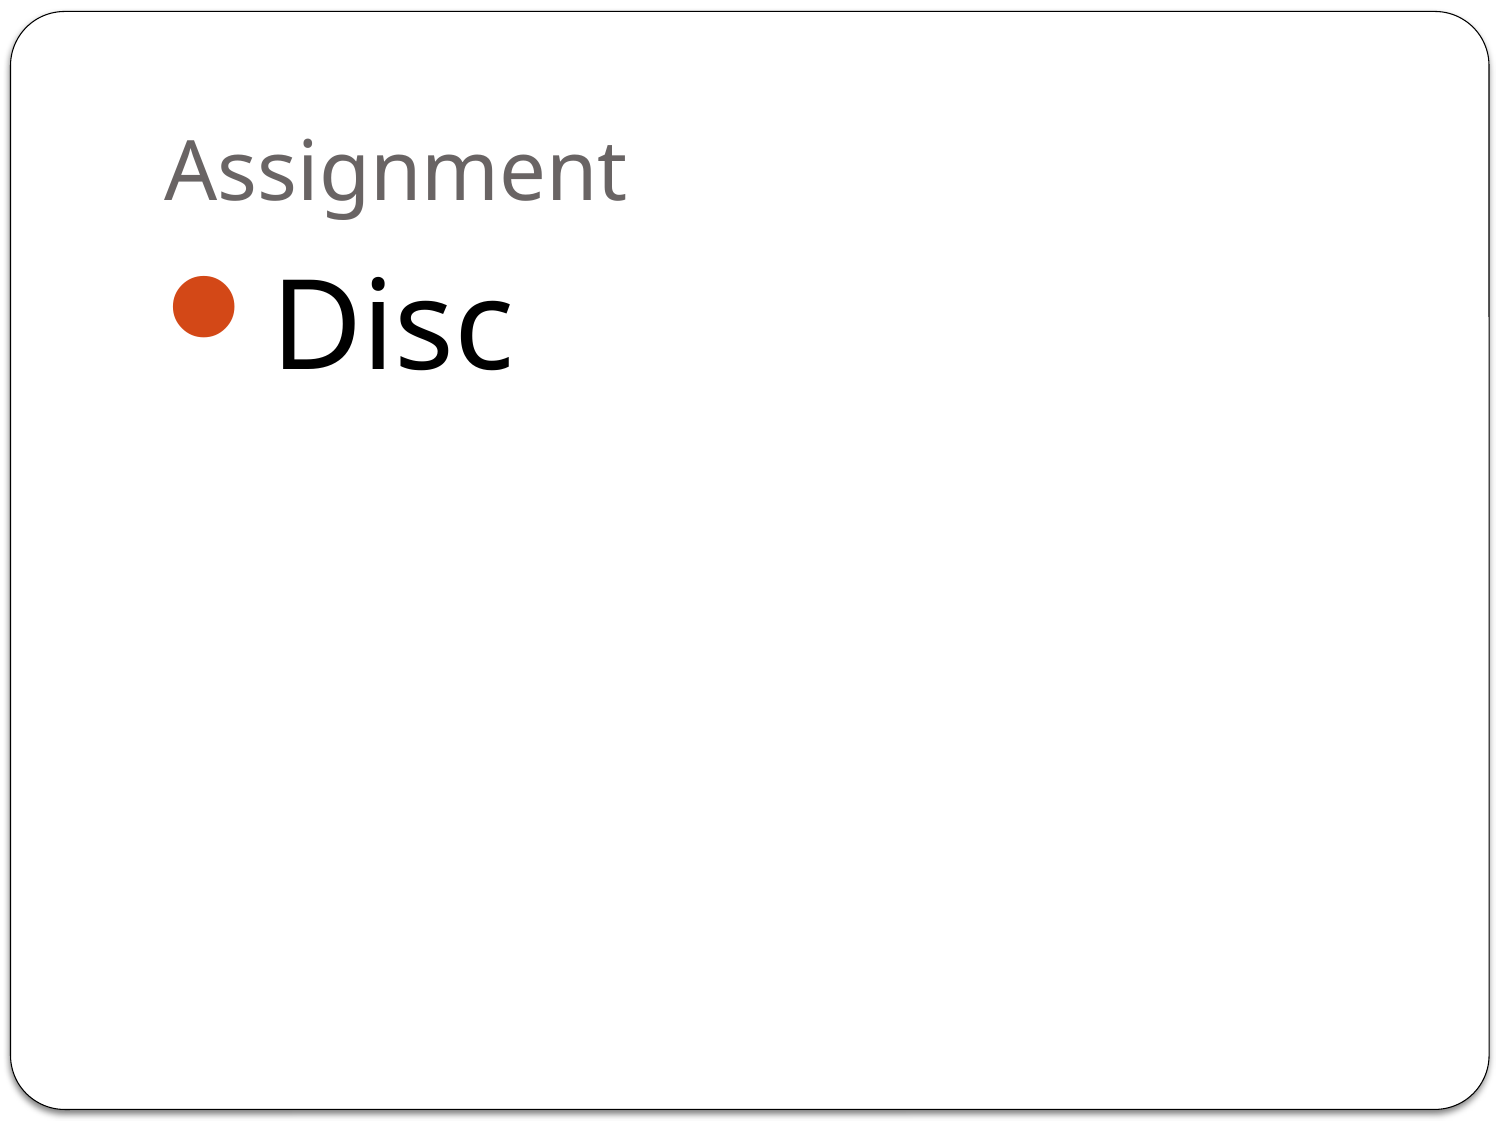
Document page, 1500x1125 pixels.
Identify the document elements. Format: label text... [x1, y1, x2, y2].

list Disc [150, 237, 1425, 988]
title Assignment [150, 45, 1425, 233]
